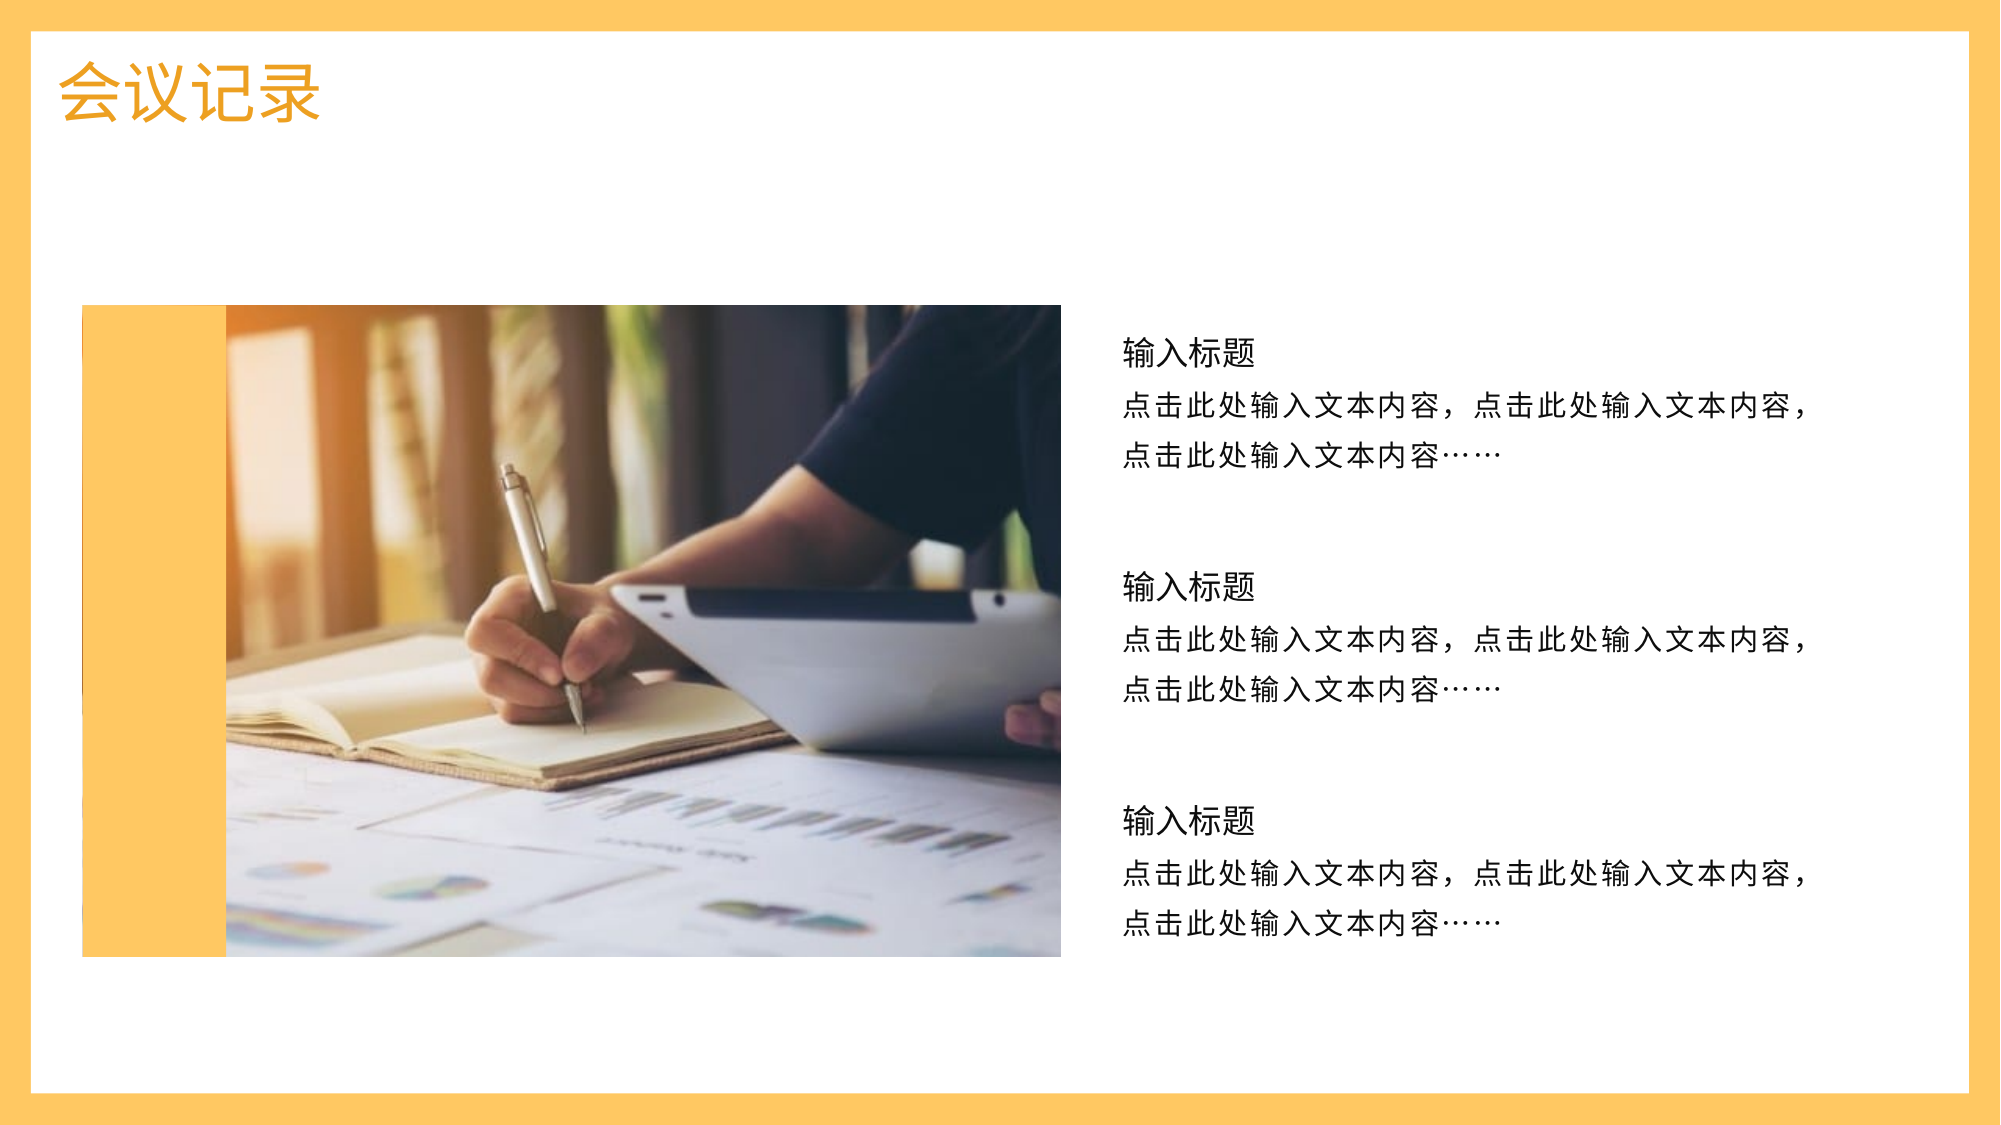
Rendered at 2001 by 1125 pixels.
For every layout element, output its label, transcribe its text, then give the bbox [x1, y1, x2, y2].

text_box 输入标题 点击此处输入文本内容，点击此处输入文本内容，点击此处输入文本内容…… [1122, 556, 1844, 707]
text_box 输入标题 点击此处输入文本内容，点击此处输入文本内容，点击此处输入文本内容…… [1122, 790, 1844, 941]
text_box 会议记录 [41, 43, 425, 138]
text_box 输入标题 点击此处输入文本内容，点击此处输入文本内容，点击此处输入文本内容…… [1122, 322, 1844, 473]
picture [82, 305, 1061, 958]
